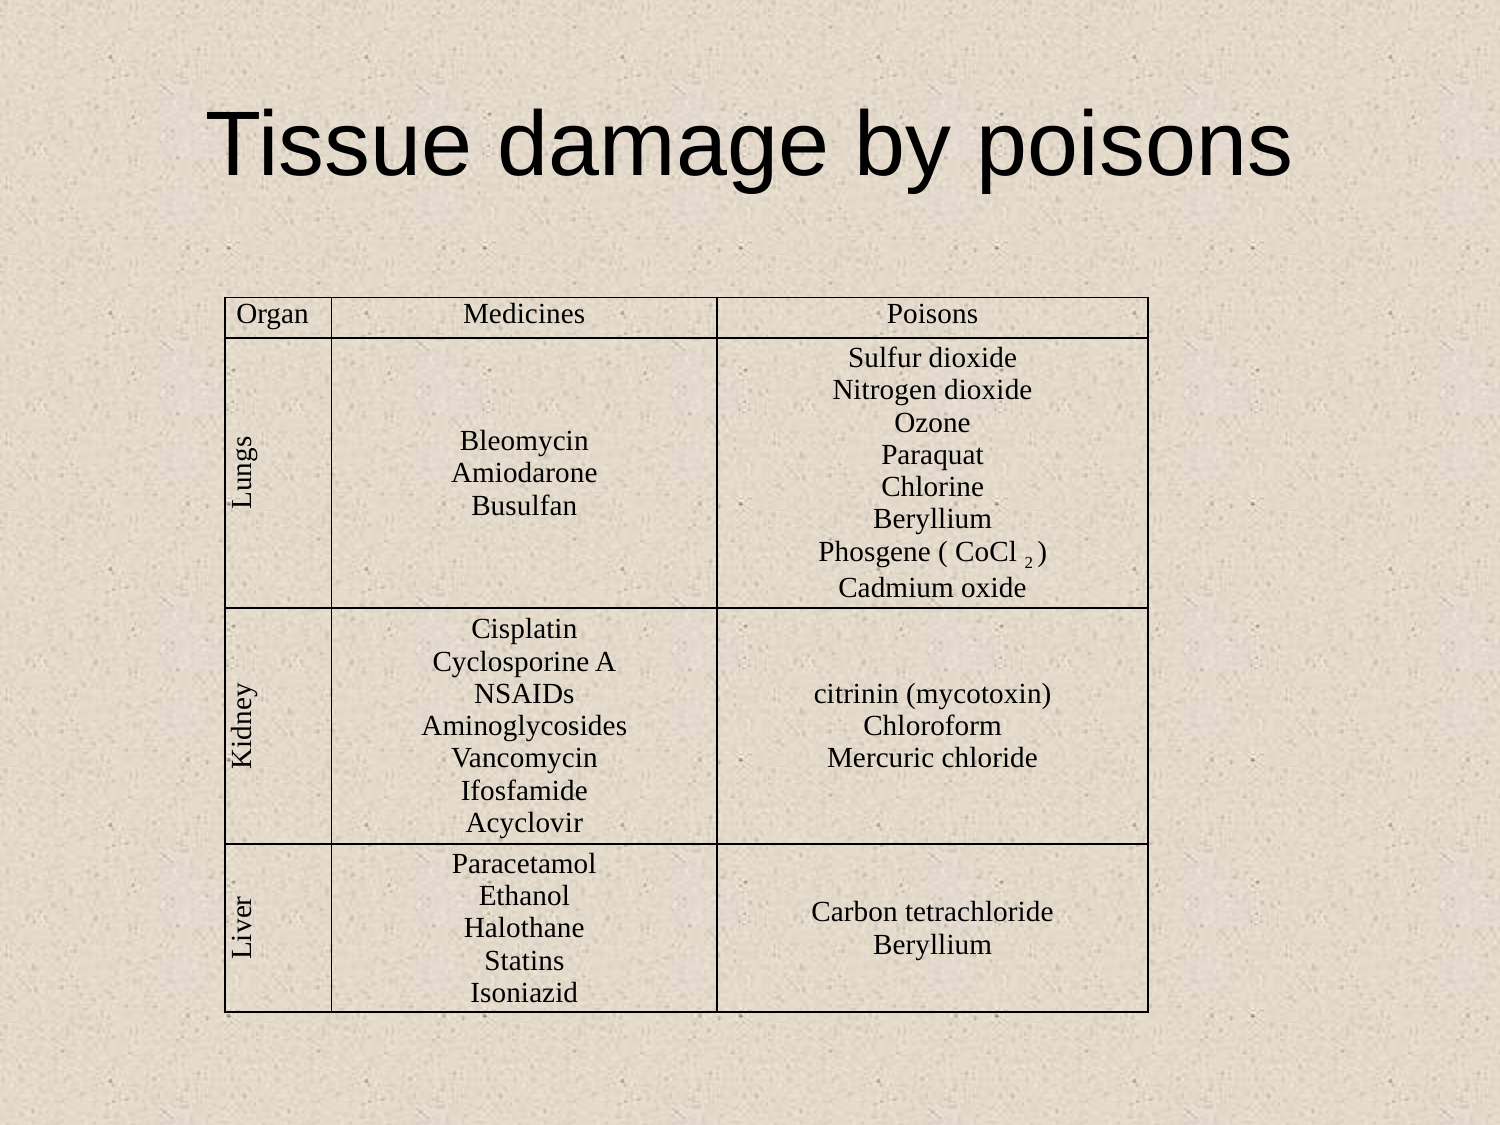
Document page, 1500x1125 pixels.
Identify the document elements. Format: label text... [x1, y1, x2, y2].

table_cell Bleomycin Amiodarone Busulfan [332, 339, 716, 607]
picture [0, 0, 1500, 1125]
table_cell Cisplatin Cyclosporine A NSAIDs Aminoglycosides Vancomycin Ifosfamide Acyclovir [332, 609, 716, 843]
table_cell Liver [226, 845, 331, 1011]
table_cell Sulfur dioxide Nitrogen dioxide Ozone Paraquat Chlorine Beryllium Phosgene ( CoCl 2 ) Cadmium oxide [718, 339, 1147, 607]
table_header Medicines [332, 298, 716, 337]
table_cell citrinin (mycotoxin) Chloroform Mercuric chloride [718, 609, 1147, 843]
table_cell Kidney [226, 609, 331, 843]
table_header Organ [226, 298, 331, 337]
table_cell Carbon tetrachloride Beryllium [718, 845, 1147, 1011]
table_cell Lungs [226, 339, 331, 607]
table_header Poisons [718, 298, 1147, 337]
title Tissue damage by poisons [75, 45, 1425, 233]
table_cell Paracetamol Ethanol Halothane Statins Isoniazid [332, 845, 716, 1011]
